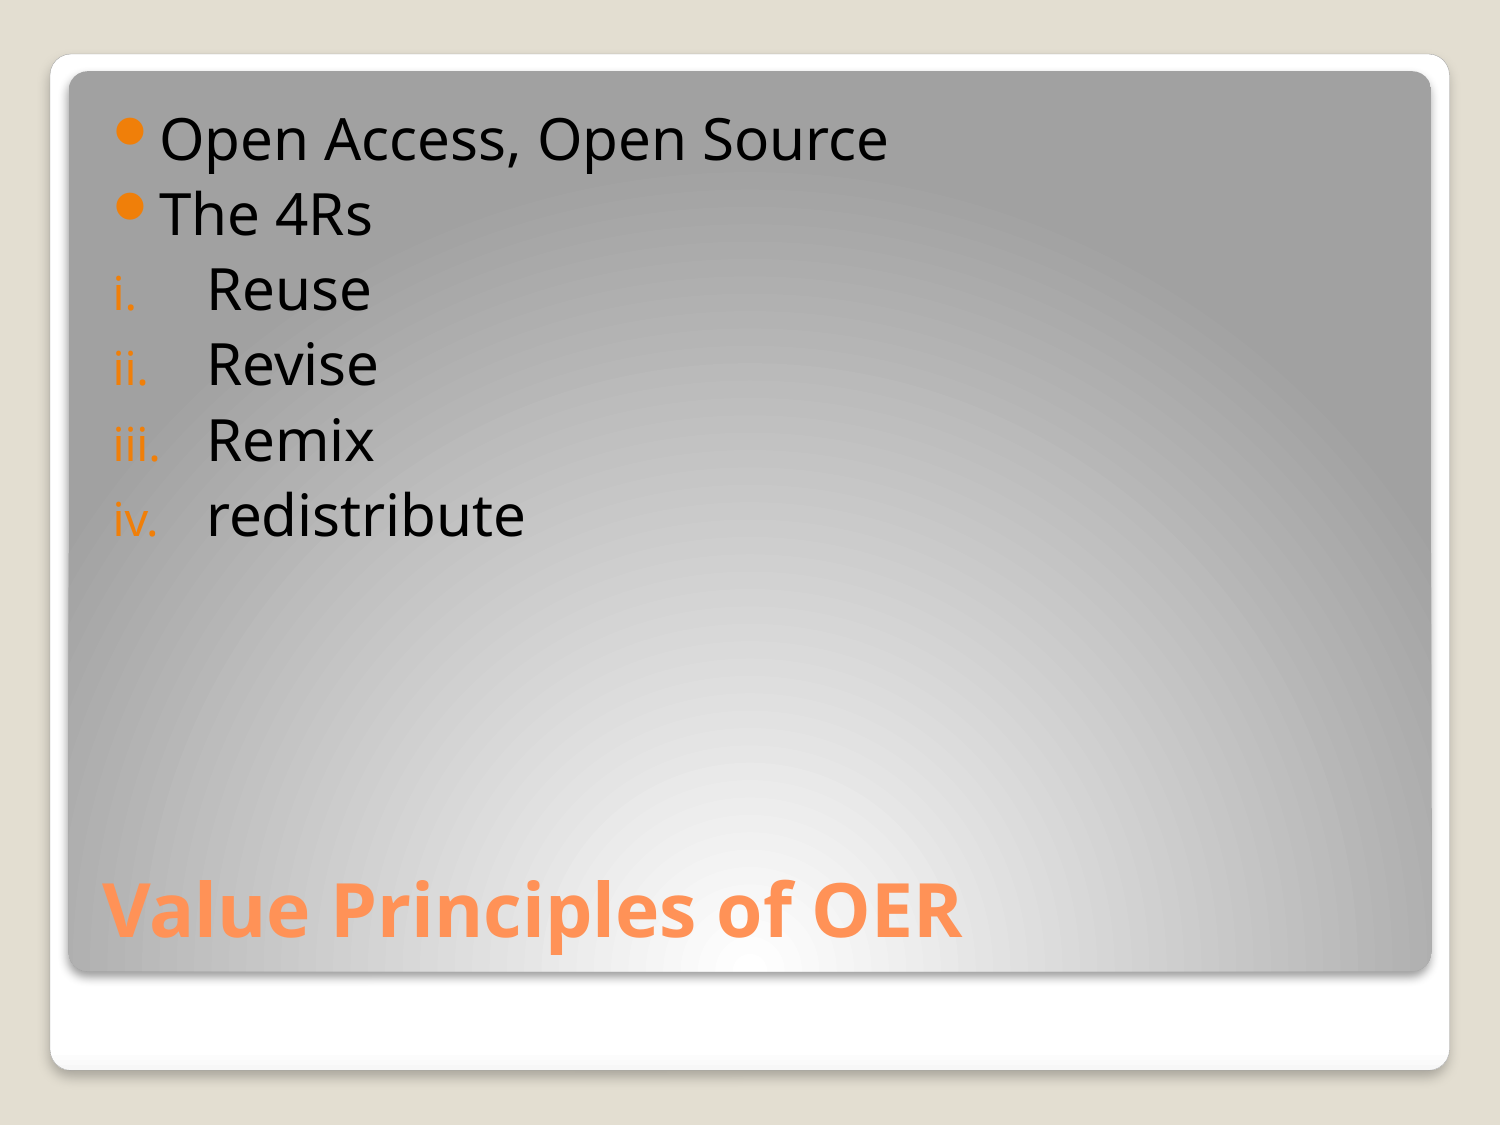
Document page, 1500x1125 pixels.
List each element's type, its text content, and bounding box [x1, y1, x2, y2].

list Open Access, Open Source The 4Rs Reuse Revise Remix redistribute [82, 86, 1425, 725]
title Value Principles of OER [87, 787, 1430, 960]
